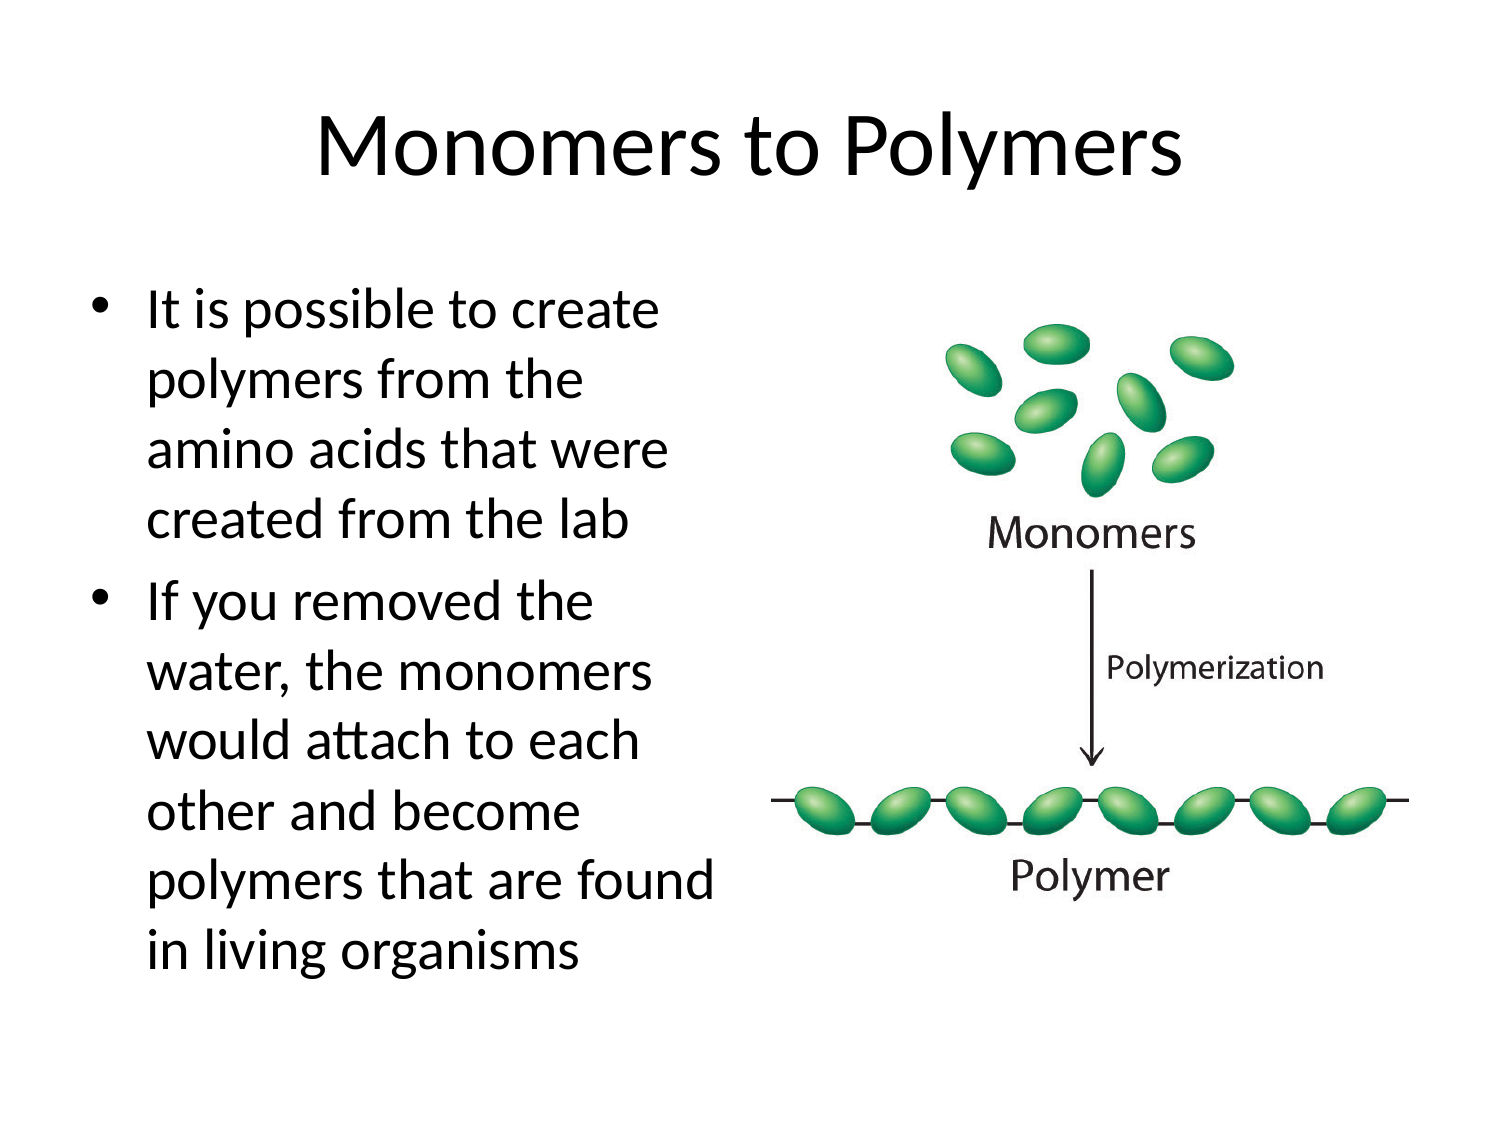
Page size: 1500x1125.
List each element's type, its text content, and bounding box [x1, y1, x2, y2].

list It is possible to create polymers from the amino acids that were created from the lab If you removed the water, the monomers would attach to each other and become polymers that are found in living organisms [75, 262, 738, 1005]
title Monomers to Polymers [75, 45, 1425, 233]
picture [770, 324, 1409, 903]
